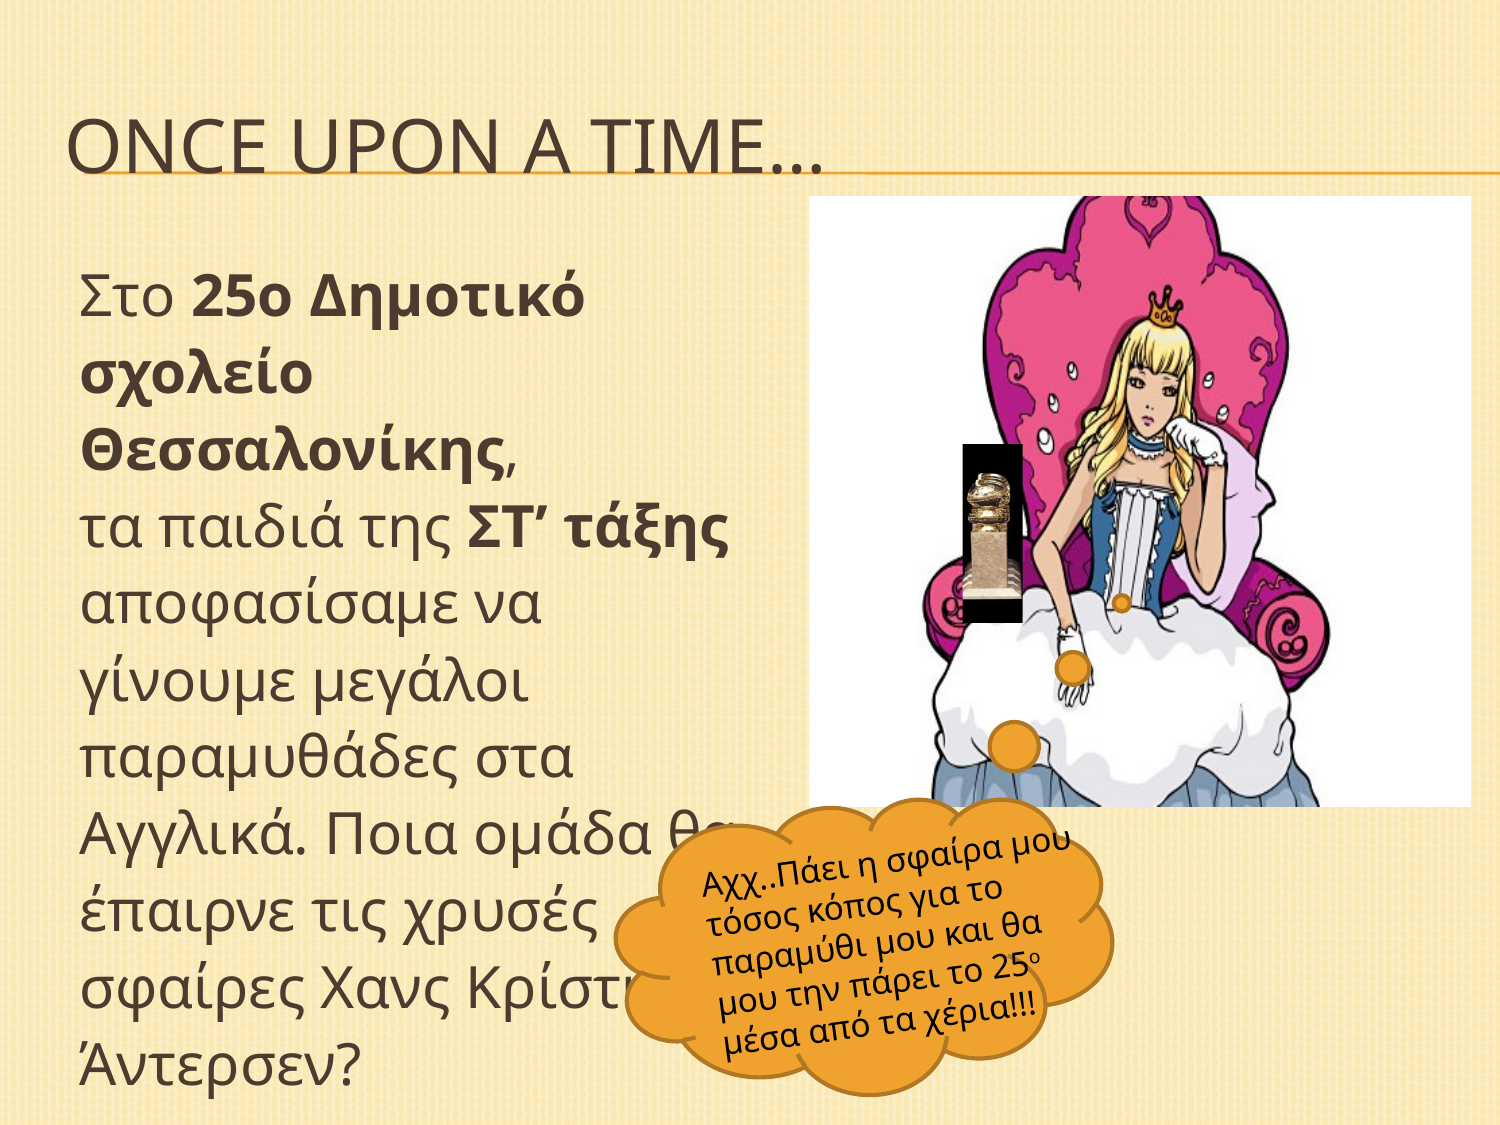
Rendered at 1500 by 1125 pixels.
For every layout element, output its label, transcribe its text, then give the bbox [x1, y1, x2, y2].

title Once upon a time… [49, 75, 1475, 213]
text_box [613, 812, 937, 1068]
text_box [1108, 917, 1115, 956]
text_box [717, 1028, 1042, 1098]
list Στο 25ο Δημοτικό σχολείο Θεσσαλονίκης, τα παιδιά της ΣΤ’ τάξης αποφασίσαμε να γίνουμε μεγάλοι παραμυθάδες στα Αγγλικά. Ποια ομάδα θα έπαιρνε τις χρυσές σφαίρες Χανς Κρίστιαν Άντερσεν? [64, 243, 762, 929]
picture [808, 195, 1471, 808]
text_box Αχχ..Πάει η σφαίρα μου τόσος κόπος για το παραμύθι μου και θα μου την πάρει το 25ο μέσα από τα χέρια!!! [682, 824, 1122, 1072]
